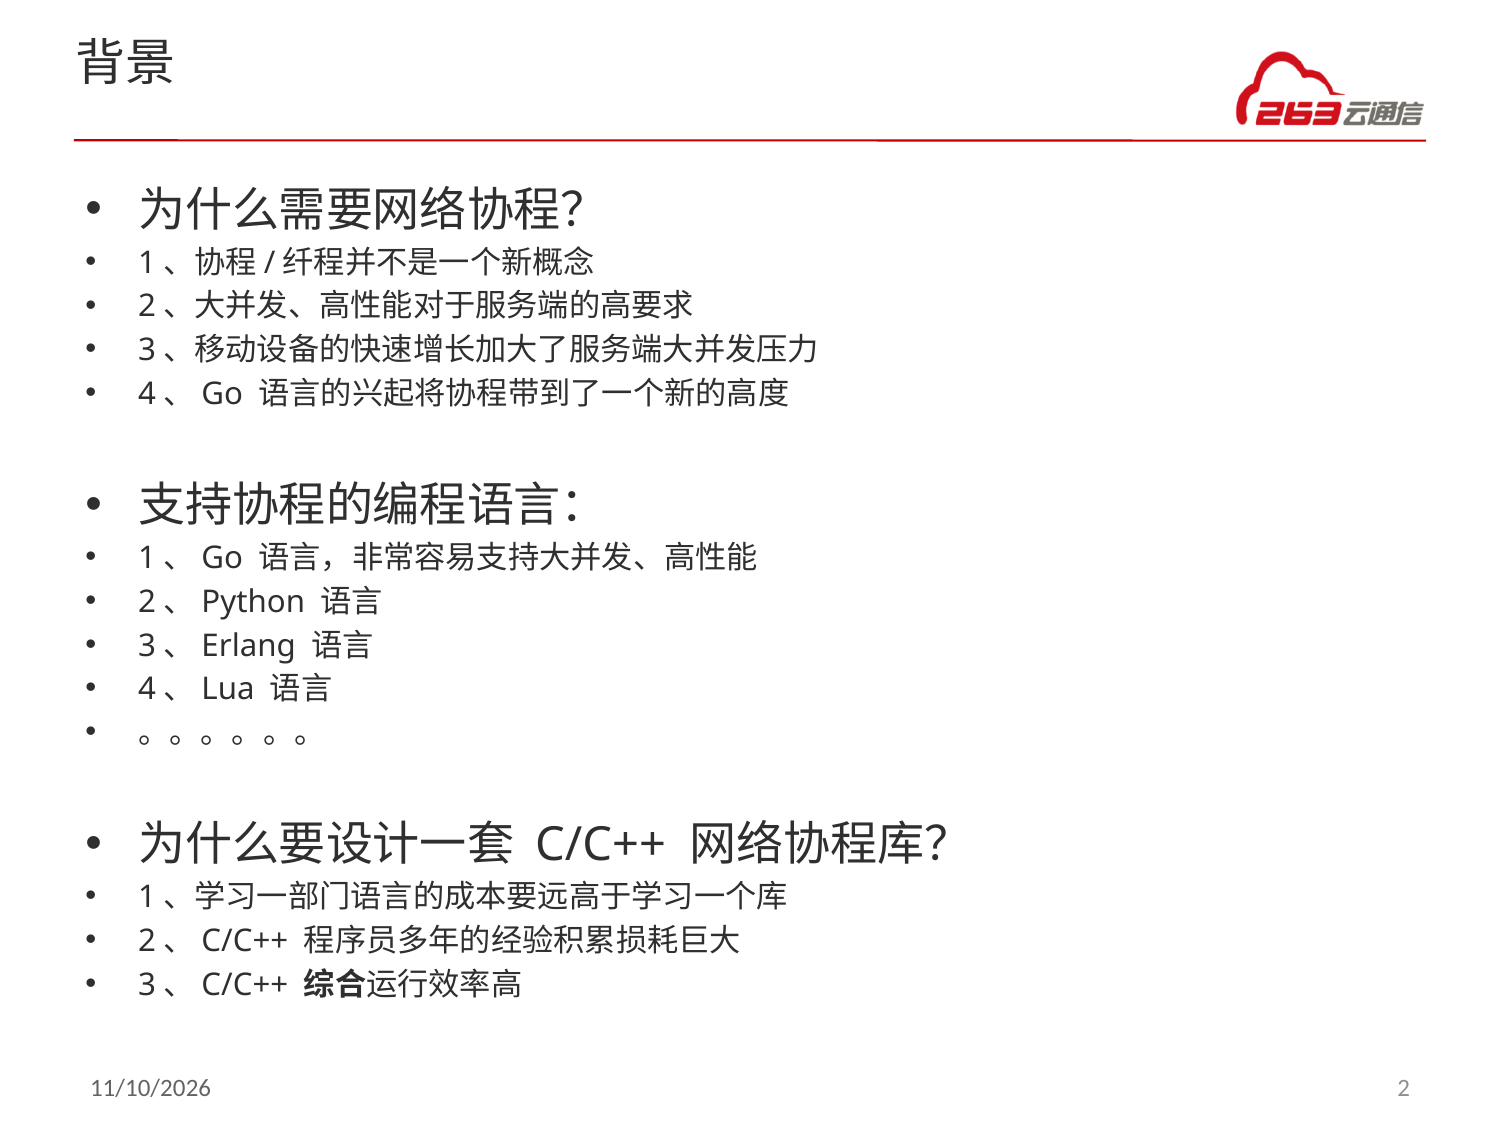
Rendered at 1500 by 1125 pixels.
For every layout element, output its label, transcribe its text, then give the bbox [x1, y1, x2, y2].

picture [1230, 37, 1430, 141]
list 为什么需要网络协程？ 1、协程/纤程并不是一个新概念 2、大并发、高性能对于服务端的高要求 3、移动设备的快速增长加大了服务端大并发压力 4、Go 语言的兴起将协程带到了一个新的高度 支持协程的编程语言： 1、Go 语言，非常容易支持大并发、高性能 2、Python 语言 3、Erlang 语言 4、Lua 语言 。。。。。。 为什么要设计一套 C/C++ 网络协程库？ 1、学习一部门语言的成本要远高于学习一个库 2、C/C++ 程序员多年的经验积累损耗巨大 3、C/C++ 综合运行效率高 [70, 171, 1421, 1016]
title 背景 [75, 30, 1235, 136]
